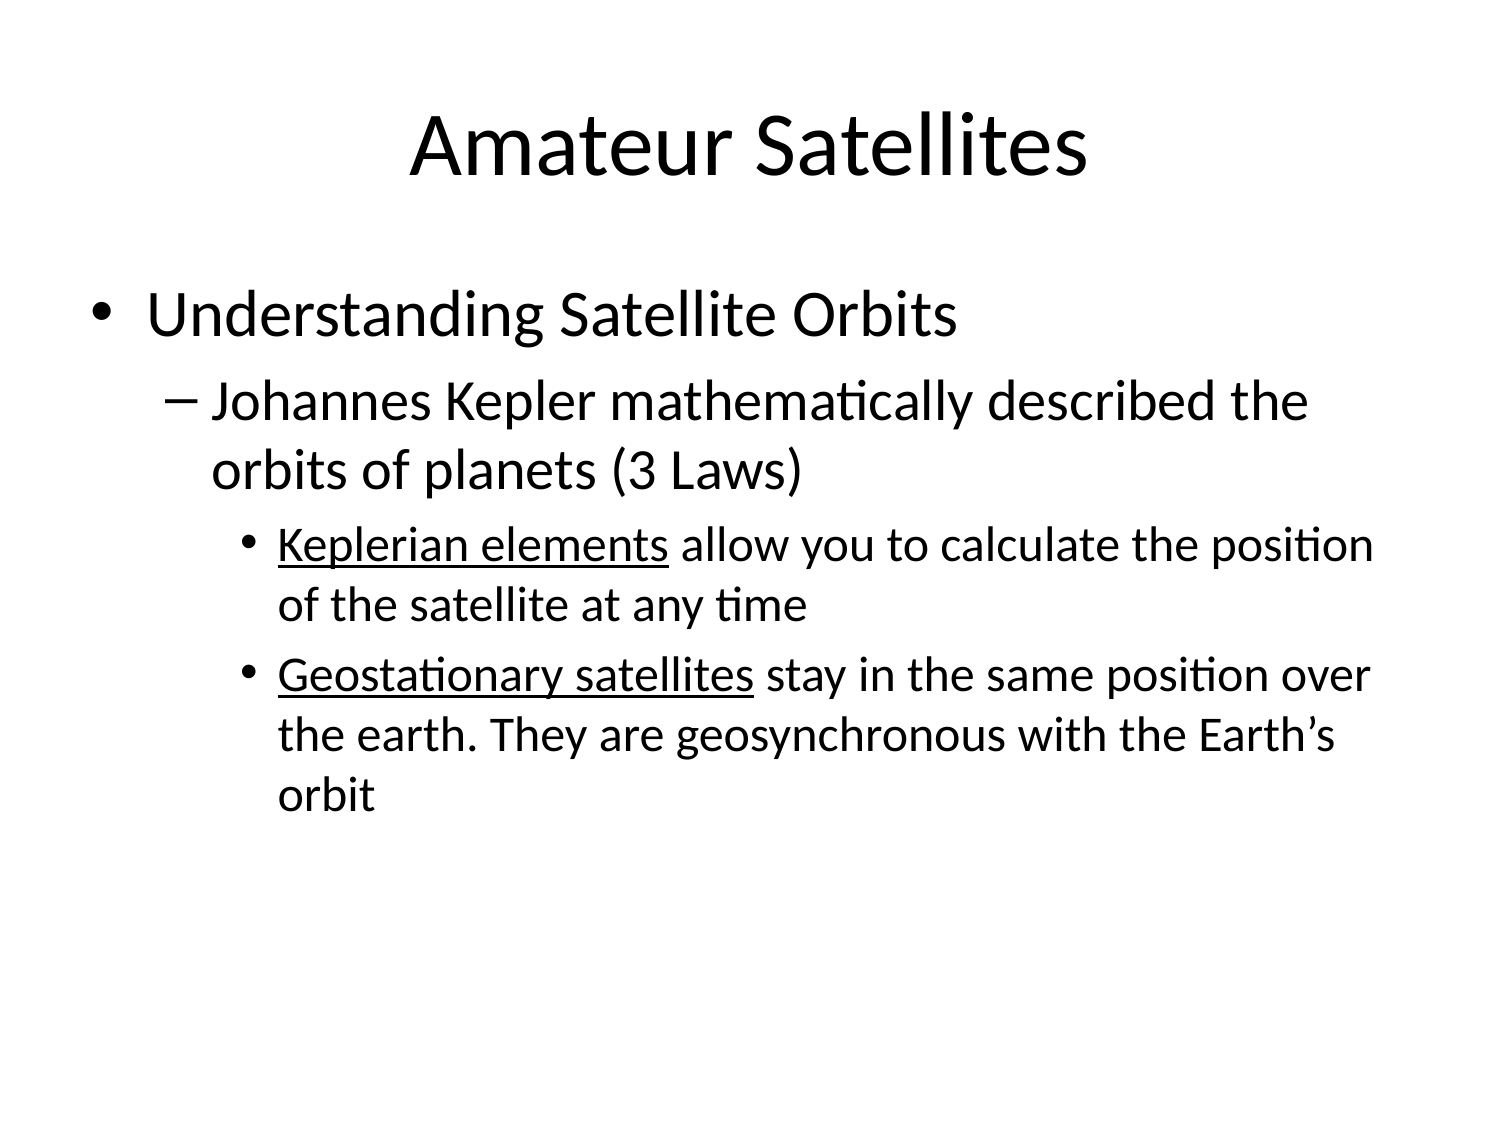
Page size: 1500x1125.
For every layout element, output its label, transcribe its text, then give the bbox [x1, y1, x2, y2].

title Amateur Satellites [75, 45, 1425, 233]
list Understanding Satellite Orbits Johannes Kepler mathematically described the orbits of planets (3 Laws) Keplerian elements allow you to calculate the position of the satellite at any time Geostationary satellites stay in the same position over the earth. They are geosynchronous with the Earth’s orbit [75, 262, 1425, 1005]
